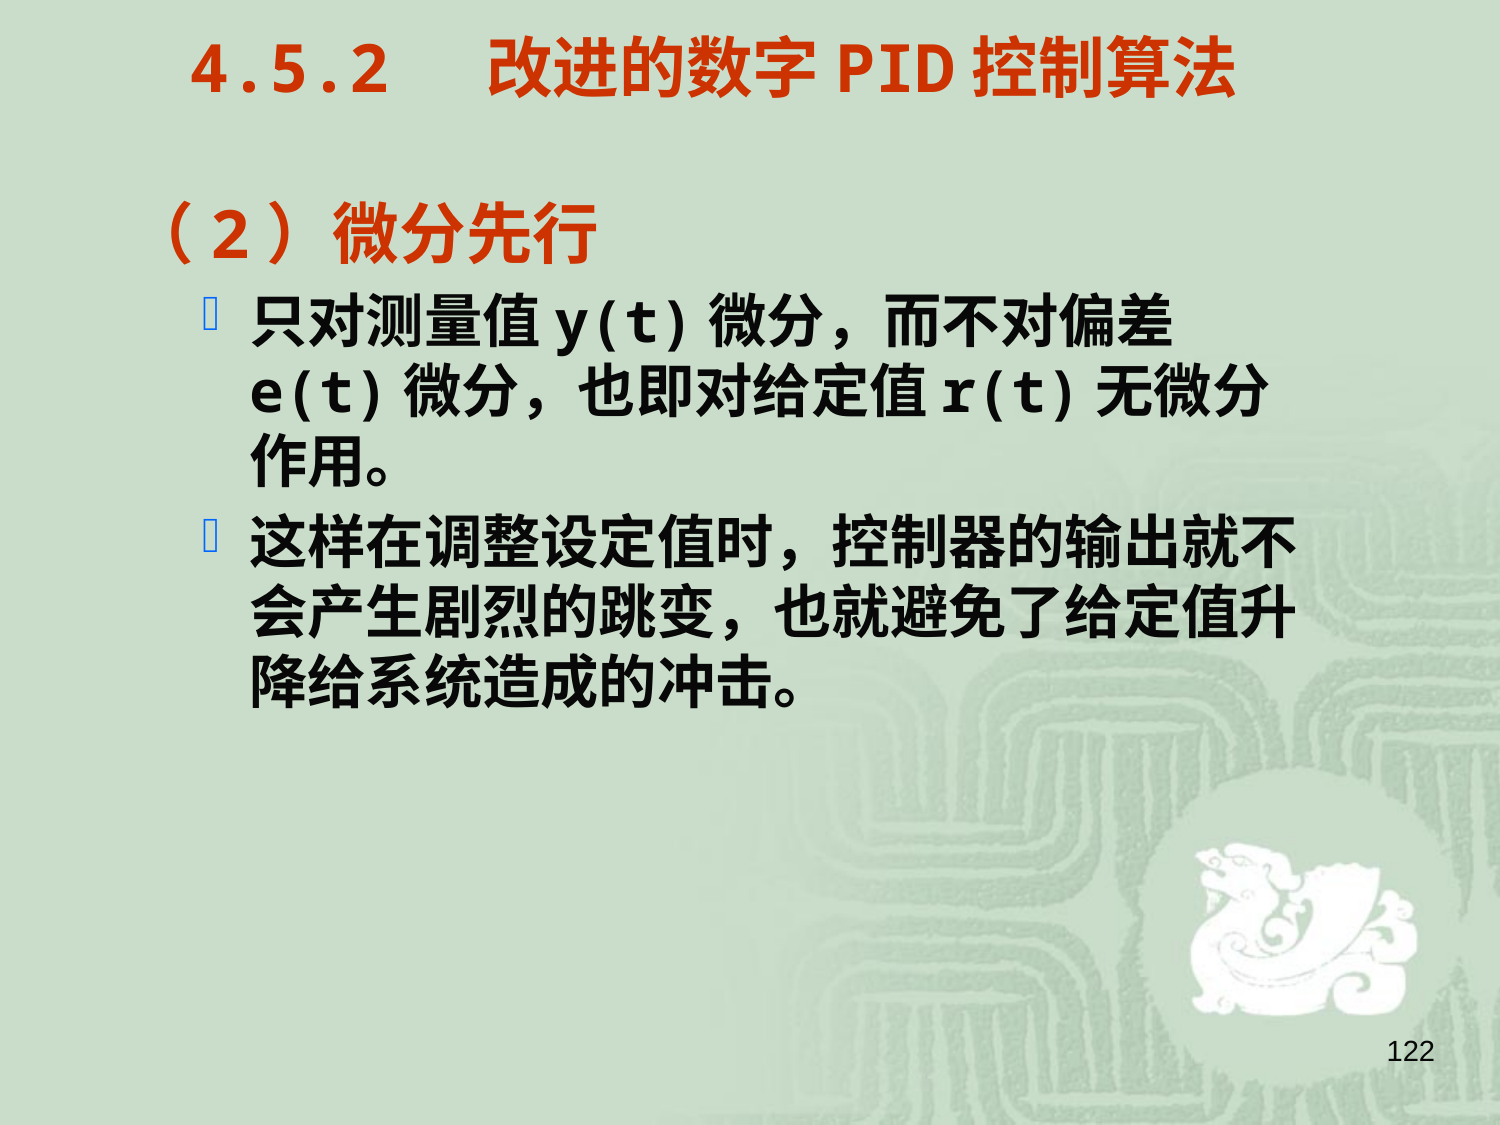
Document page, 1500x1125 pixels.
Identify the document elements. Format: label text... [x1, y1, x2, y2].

list （2）微分先行 只对测量值y(t)微分，而不对偏差e(t)微分，也即对给定值r(t)无微分作用。 这样在调整设定值时，控制器的输出就不会产生剧烈的跳变，也就避免了给定值升降给系统造成的冲击。 [112, 184, 1331, 1000]
text_box 4.5.2 改进的数字PID控制算法 [175, 18, 1254, 114]
slide_number 122 [1074, 1024, 1451, 1103]
picture [0, 0, 1500, 1125]
